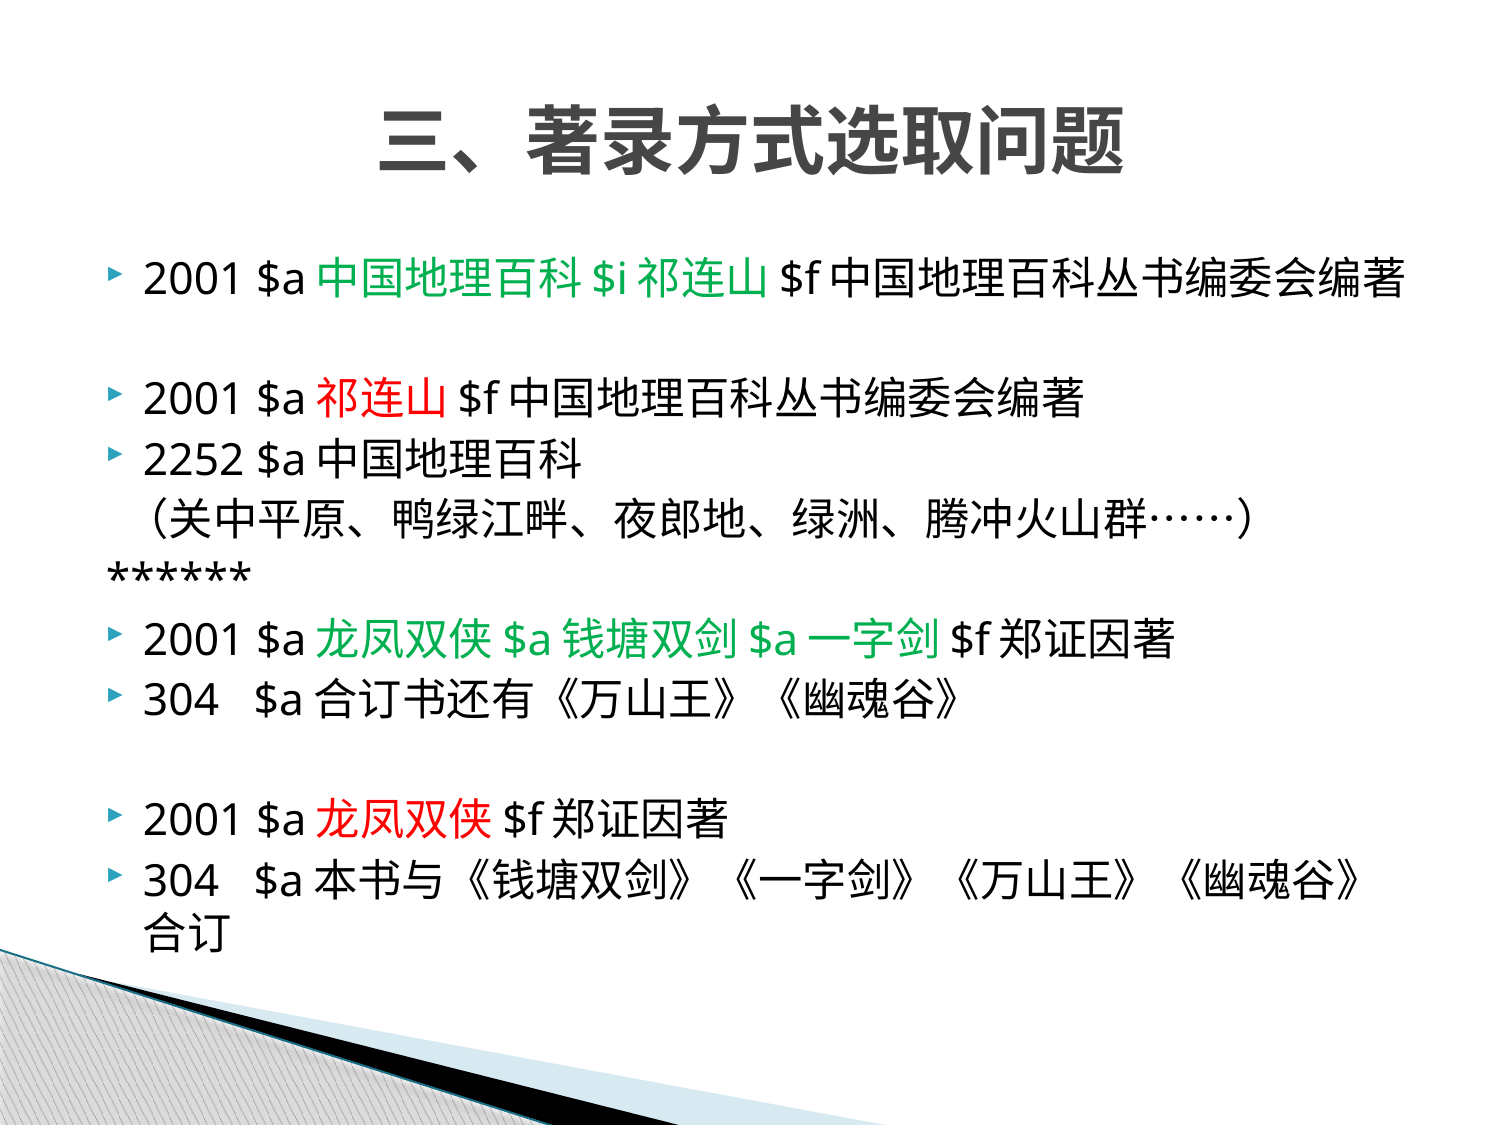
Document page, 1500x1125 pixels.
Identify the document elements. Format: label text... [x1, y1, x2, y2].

list 2001 $a中国地理百科$i祁连山$f中国地理百科丛书编委会编著 2001 $a祁连山$f中国地理百科丛书编委会编著 2252 $a中国地理百科 （关中平原、鸭绿江畔、夜郎地、绿洲、腾冲火山群……） ****** 2001 $a龙凤双侠$a钱塘双剑$a一字剑$f郑证因著 304 $a合订书还有《万山王》《幽魂谷》 2001 $a龙凤双侠$f郑证因著 304 $a本书与《钱塘双剑》《一字剑》《万山王》《幽魂谷》合订 [75, 243, 1425, 986]
title 三、著录方式选取问题 [75, 45, 1425, 233]
